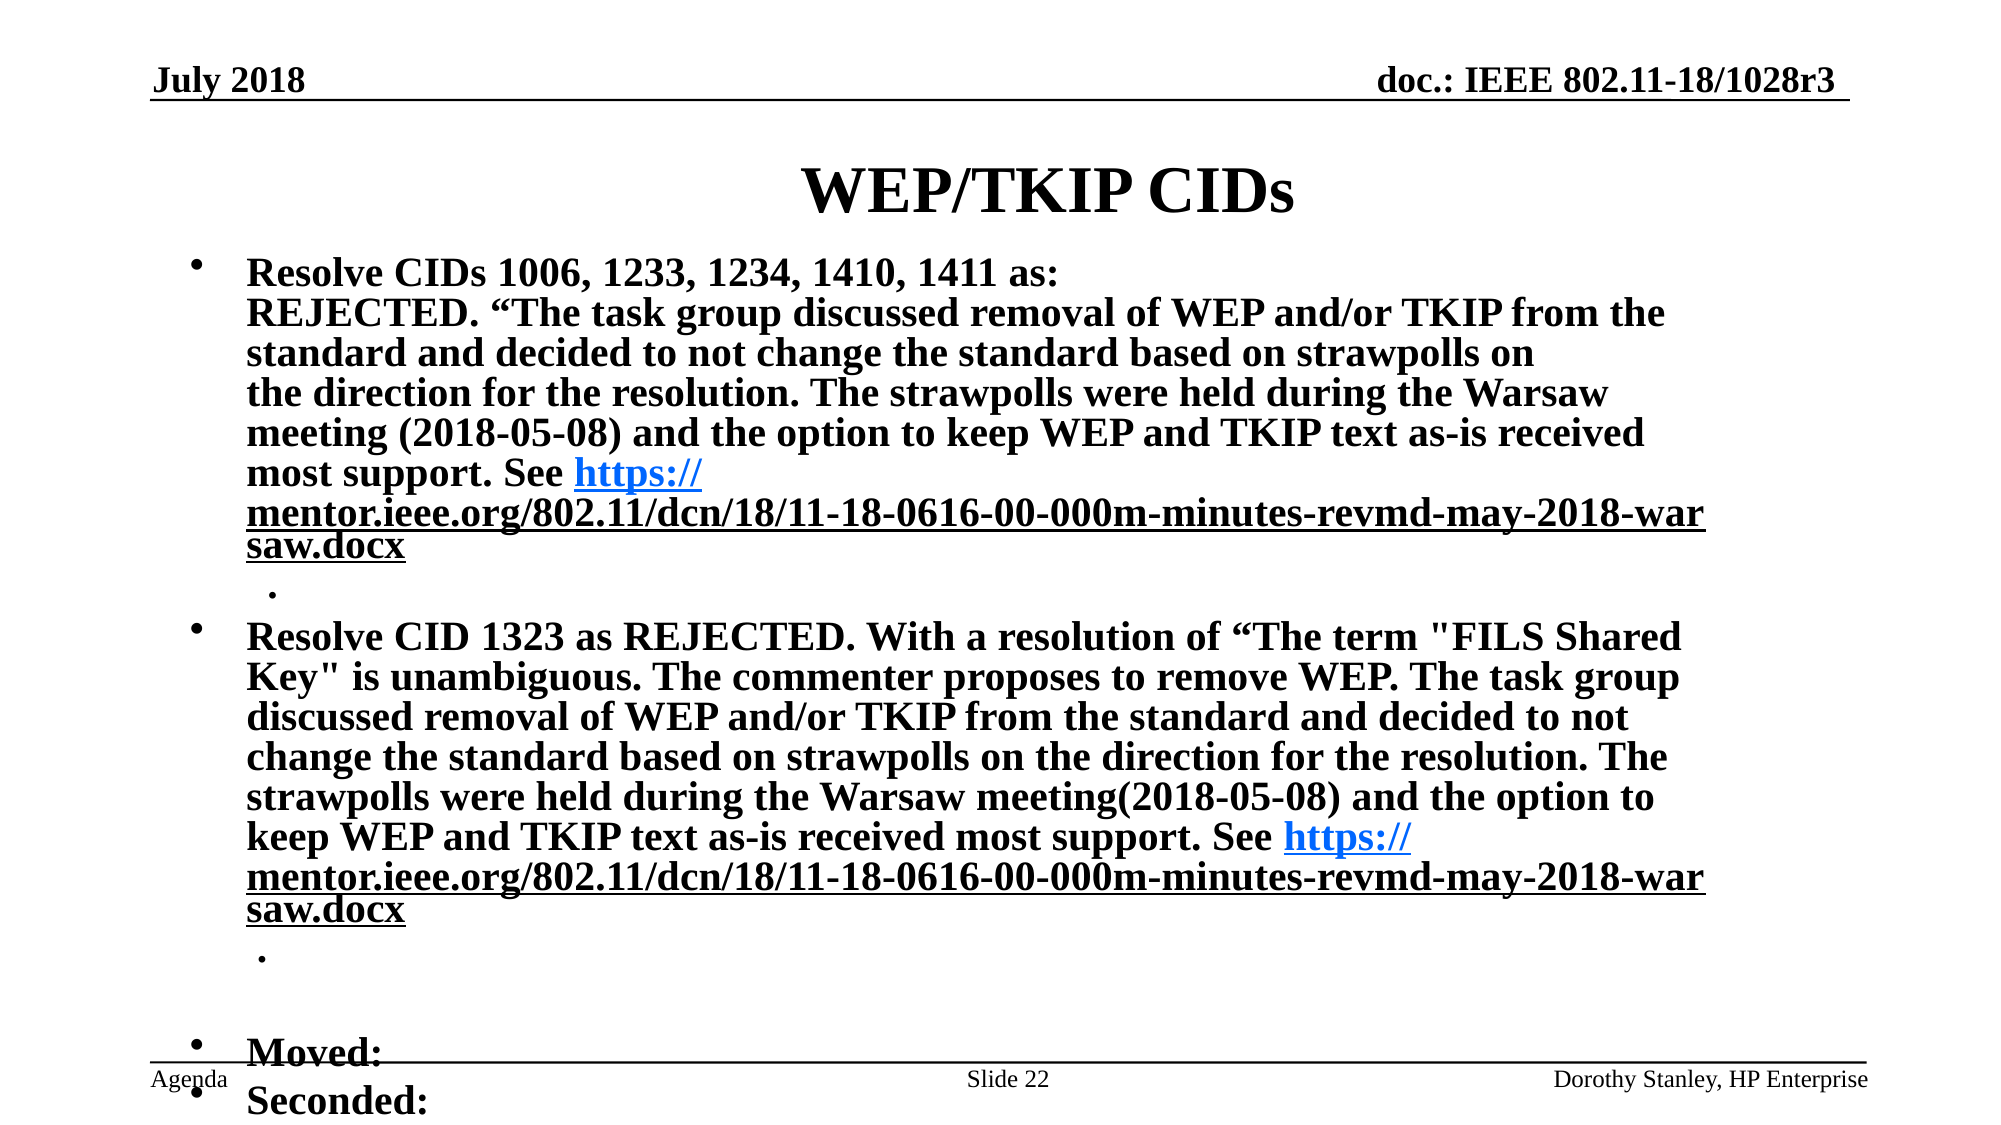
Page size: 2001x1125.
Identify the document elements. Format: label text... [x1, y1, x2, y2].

title WEP/TKIP CIDs [300, 106, 1797, 281]
list Resolve CIDs 1006, 1233, 1234, 1410, 1411 as: REJECTED. “The task group discussed removal of WEP and/or TKIP from the standard and decided to not change the standard based on strawpolls on the direction for the resolution. The strawpolls were held during the Warsaw meeting (2018-05-08) and the option to keep WEP and TKIP text as-is received most support. See https://mentor.ieee.org/802.11/dcn/18/11-18-0616-00-000m-minutes-revmd-may-2018-warsaw.docx . Resolve CID 1323 as REJECTED. With a resolution of “The term "FILS Shared Key" is unambiguous. The commenter proposes to remove WEP. The task group discussed removal of WEP and/or TKIP from the standard and decided to not change the standard based on strawpolls on the direction for the resolution. The strawpolls were held during the Warsaw meeting(2018-05-08) and the option to keep WEP and TKIP text as-is received most support. See https://mentor.ieee.org/802.11/dcn/18/11-18-0616-00-000m-minutes-revmd-may-2018-warsaw.docx . Moved: Seconded: Result: [174, 247, 1730, 1073]
footer Dorothy Stanley, HP Enterprise [1549, 1062, 1869, 1093]
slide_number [152, 54, 567, 100]
slide_number Slide 22 [966, 1073, 1051, 1093]
